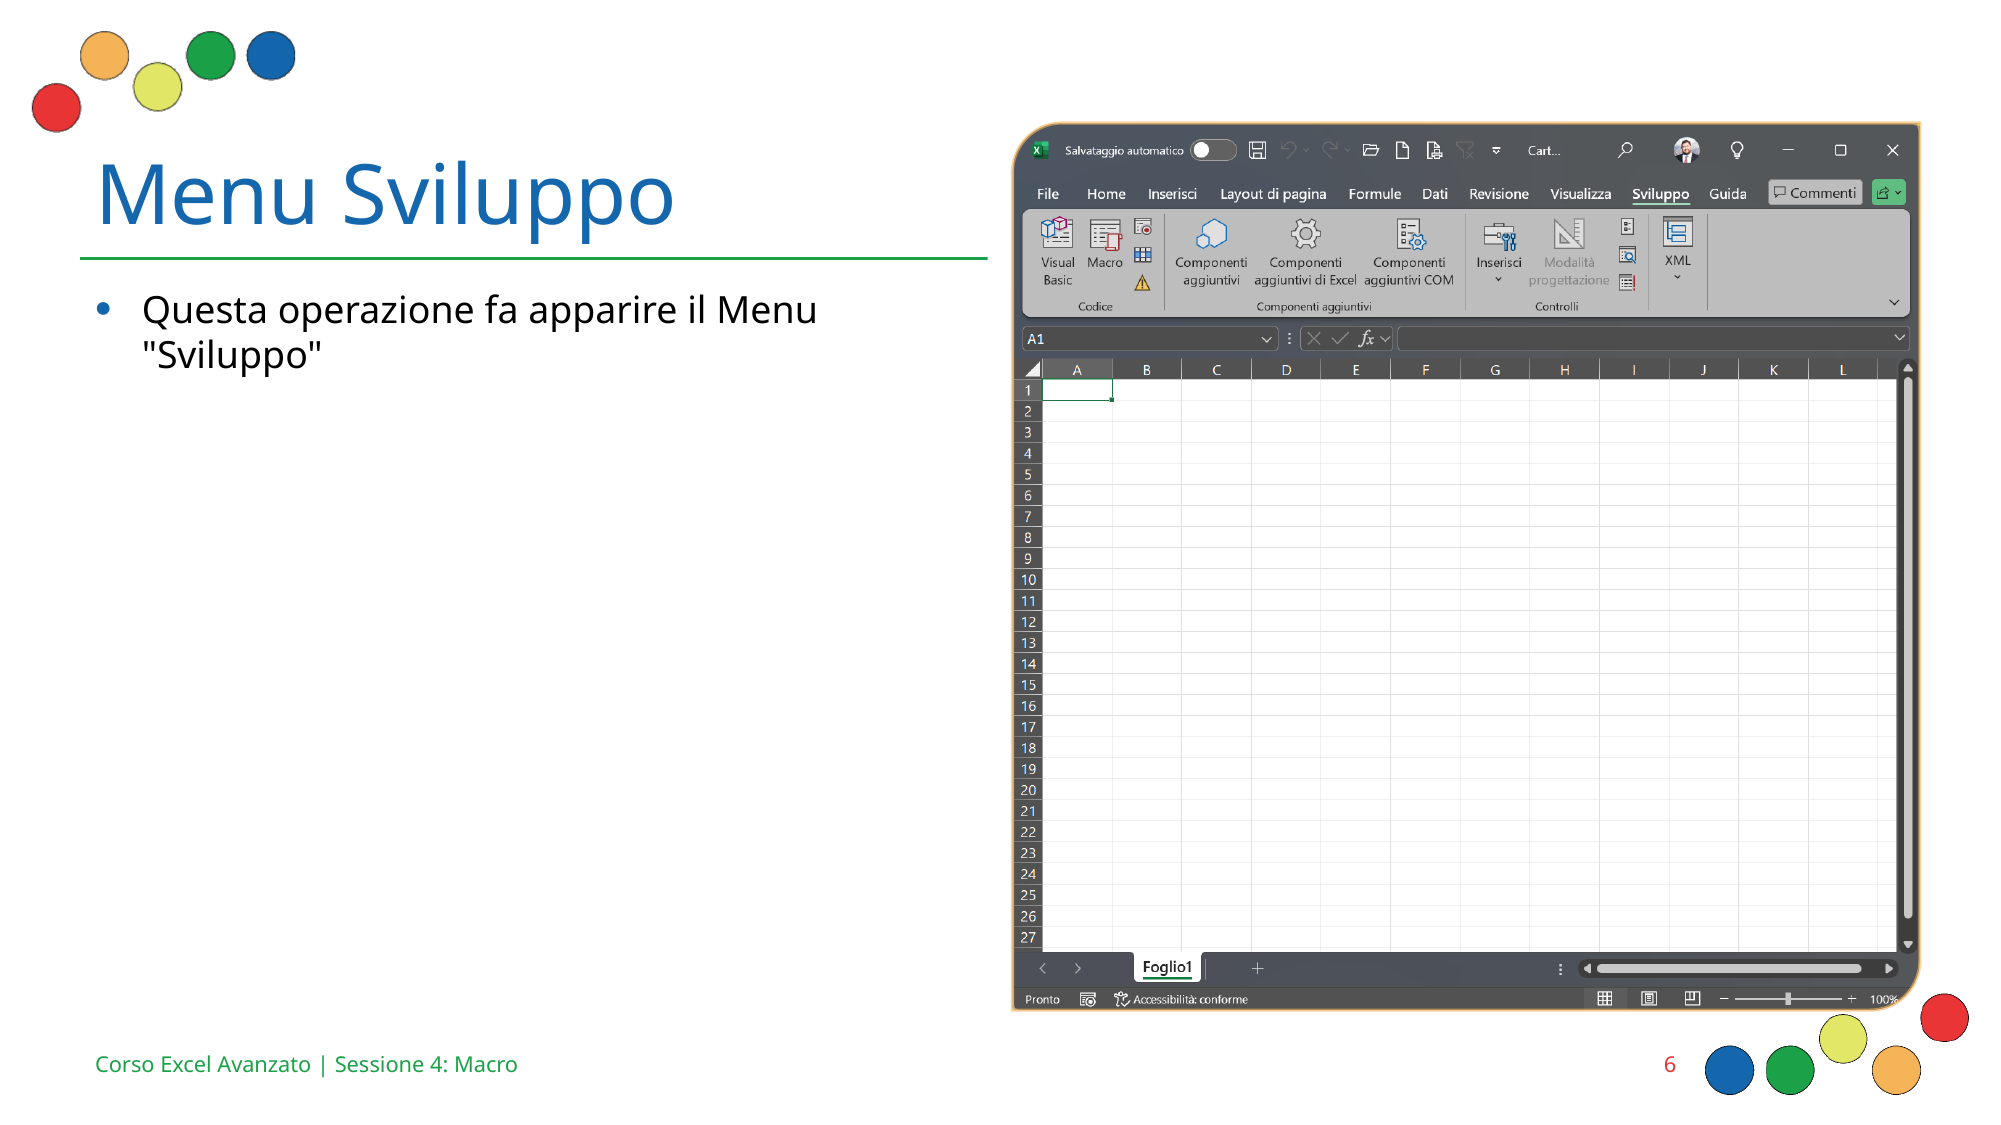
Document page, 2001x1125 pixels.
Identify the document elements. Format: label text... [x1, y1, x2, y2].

picture [1012, 122, 1971, 1096]
title Menu Sviluppo [80, 123, 988, 259]
footer Corso Excel Avanzato | Sessione 4: Macro [80, 1035, 1571, 1096]
list Questa operazione fa apparire il Menu "Sviluppo" [80, 278, 988, 1011]
slide_number 6 [1583, 1035, 1692, 1096]
picture [29, 30, 295, 135]
